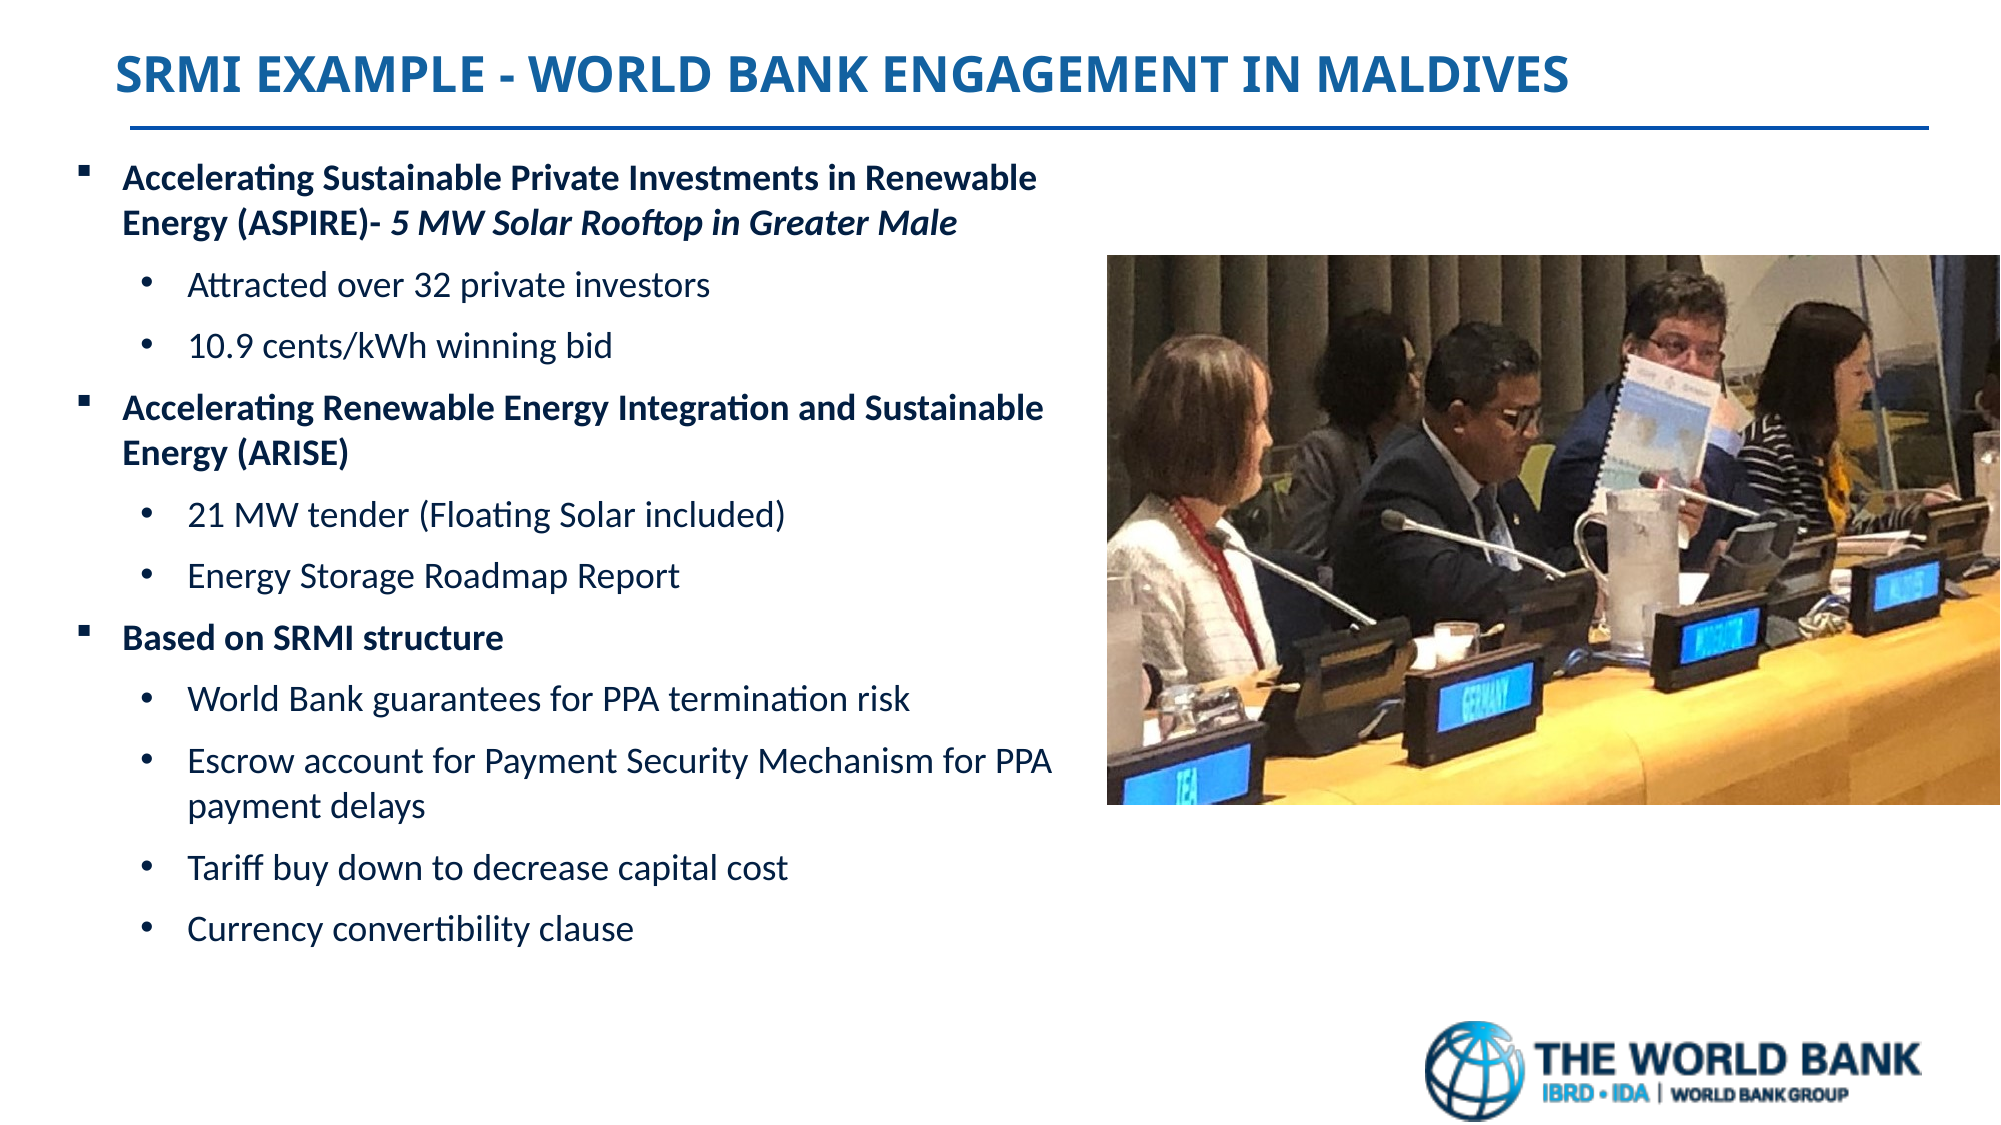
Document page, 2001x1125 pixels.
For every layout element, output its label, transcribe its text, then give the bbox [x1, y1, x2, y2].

picture [1107, 255, 2000, 805]
text_box Accelerating Sustainable Private Investments in Renewable Energy (ASPIRE)- 5 MW Solar Rooftop in Greater Male Attracted over 32 private investors 10.9 cents/kWh winning bid Accelerating Renewable Energy Integration and Sustainable Energy (ARISE) 21 MW tender (Floating Solar included) Energy Storage Roadmap Report Based on SRMI structure World Bank guarantees for PPA termination risk Escrow account for Payment Security Mechanism for PPA payment delays Tariff buy down to decrease capital cost Currency convertibility clause [68, 145, 1089, 957]
text_box SRMI EXAMPLE - WORLD BANK ENGAGEMENT IN MALDIVES [100, 0, 2000, 153]
picture [1425, 1021, 1922, 1122]
